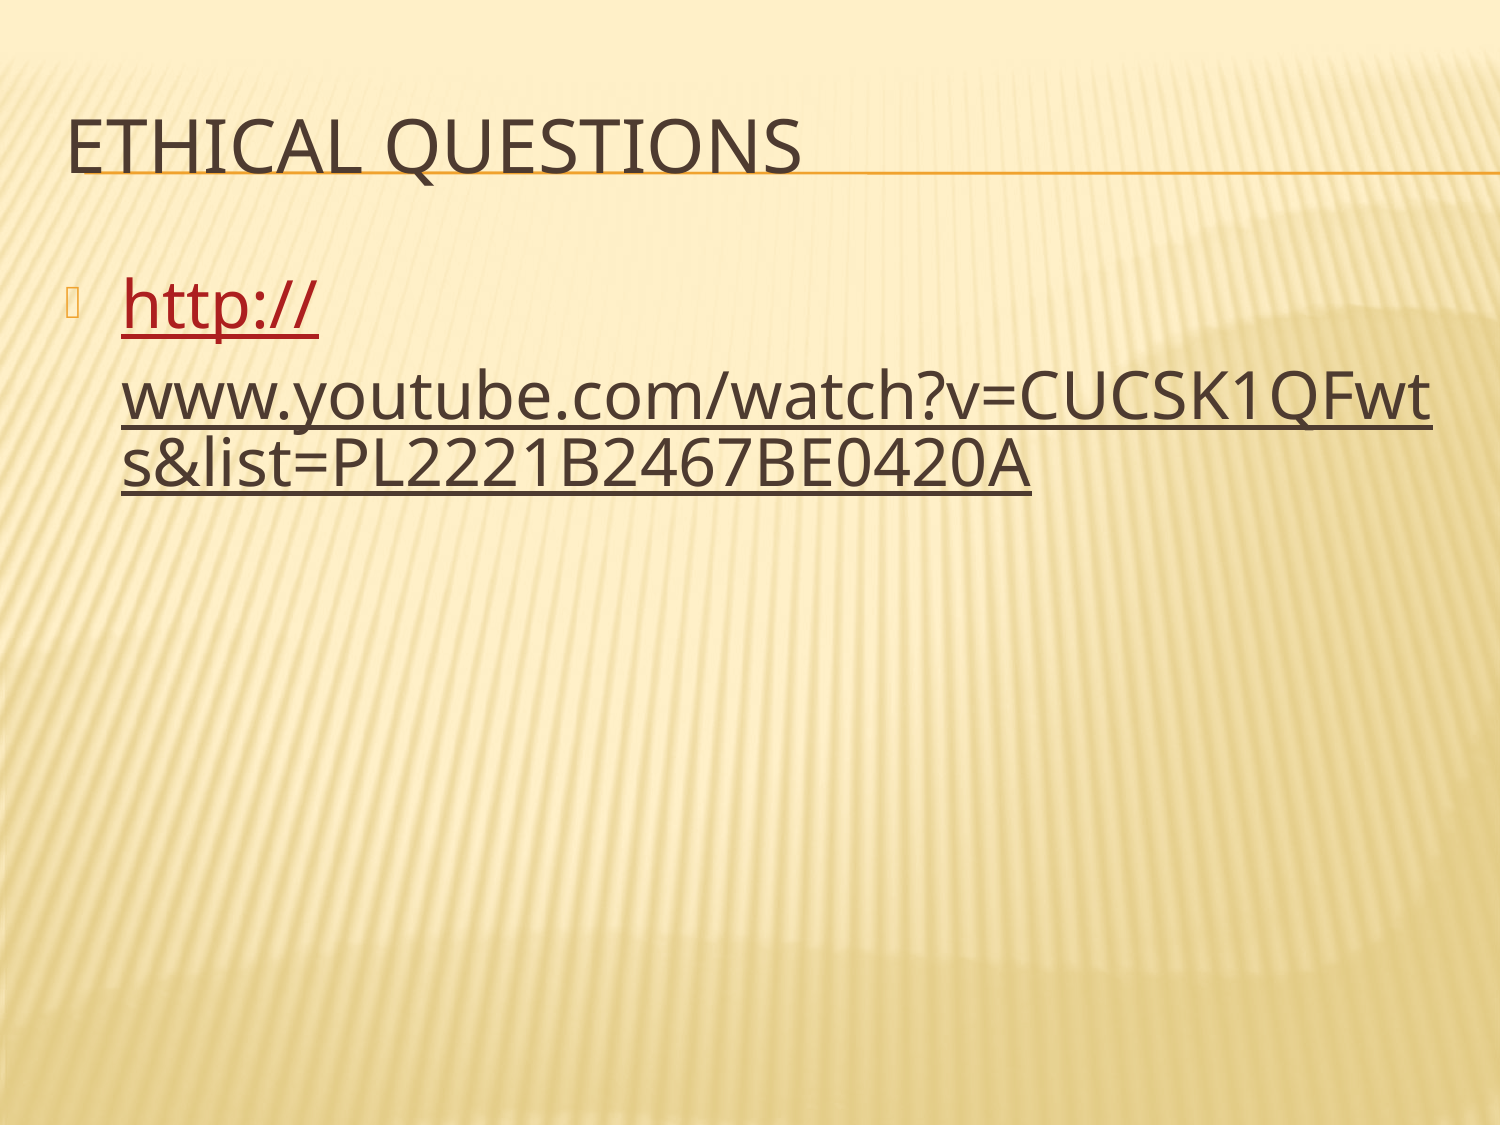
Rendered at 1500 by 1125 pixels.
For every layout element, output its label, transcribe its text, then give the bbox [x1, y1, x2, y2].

list http://www.youtube.com/watch?v=CUCSK1QFwts&list=PL2221B2467BE0420A [50, 254, 1475, 998]
title Ethical Questions [50, 75, 1475, 213]
